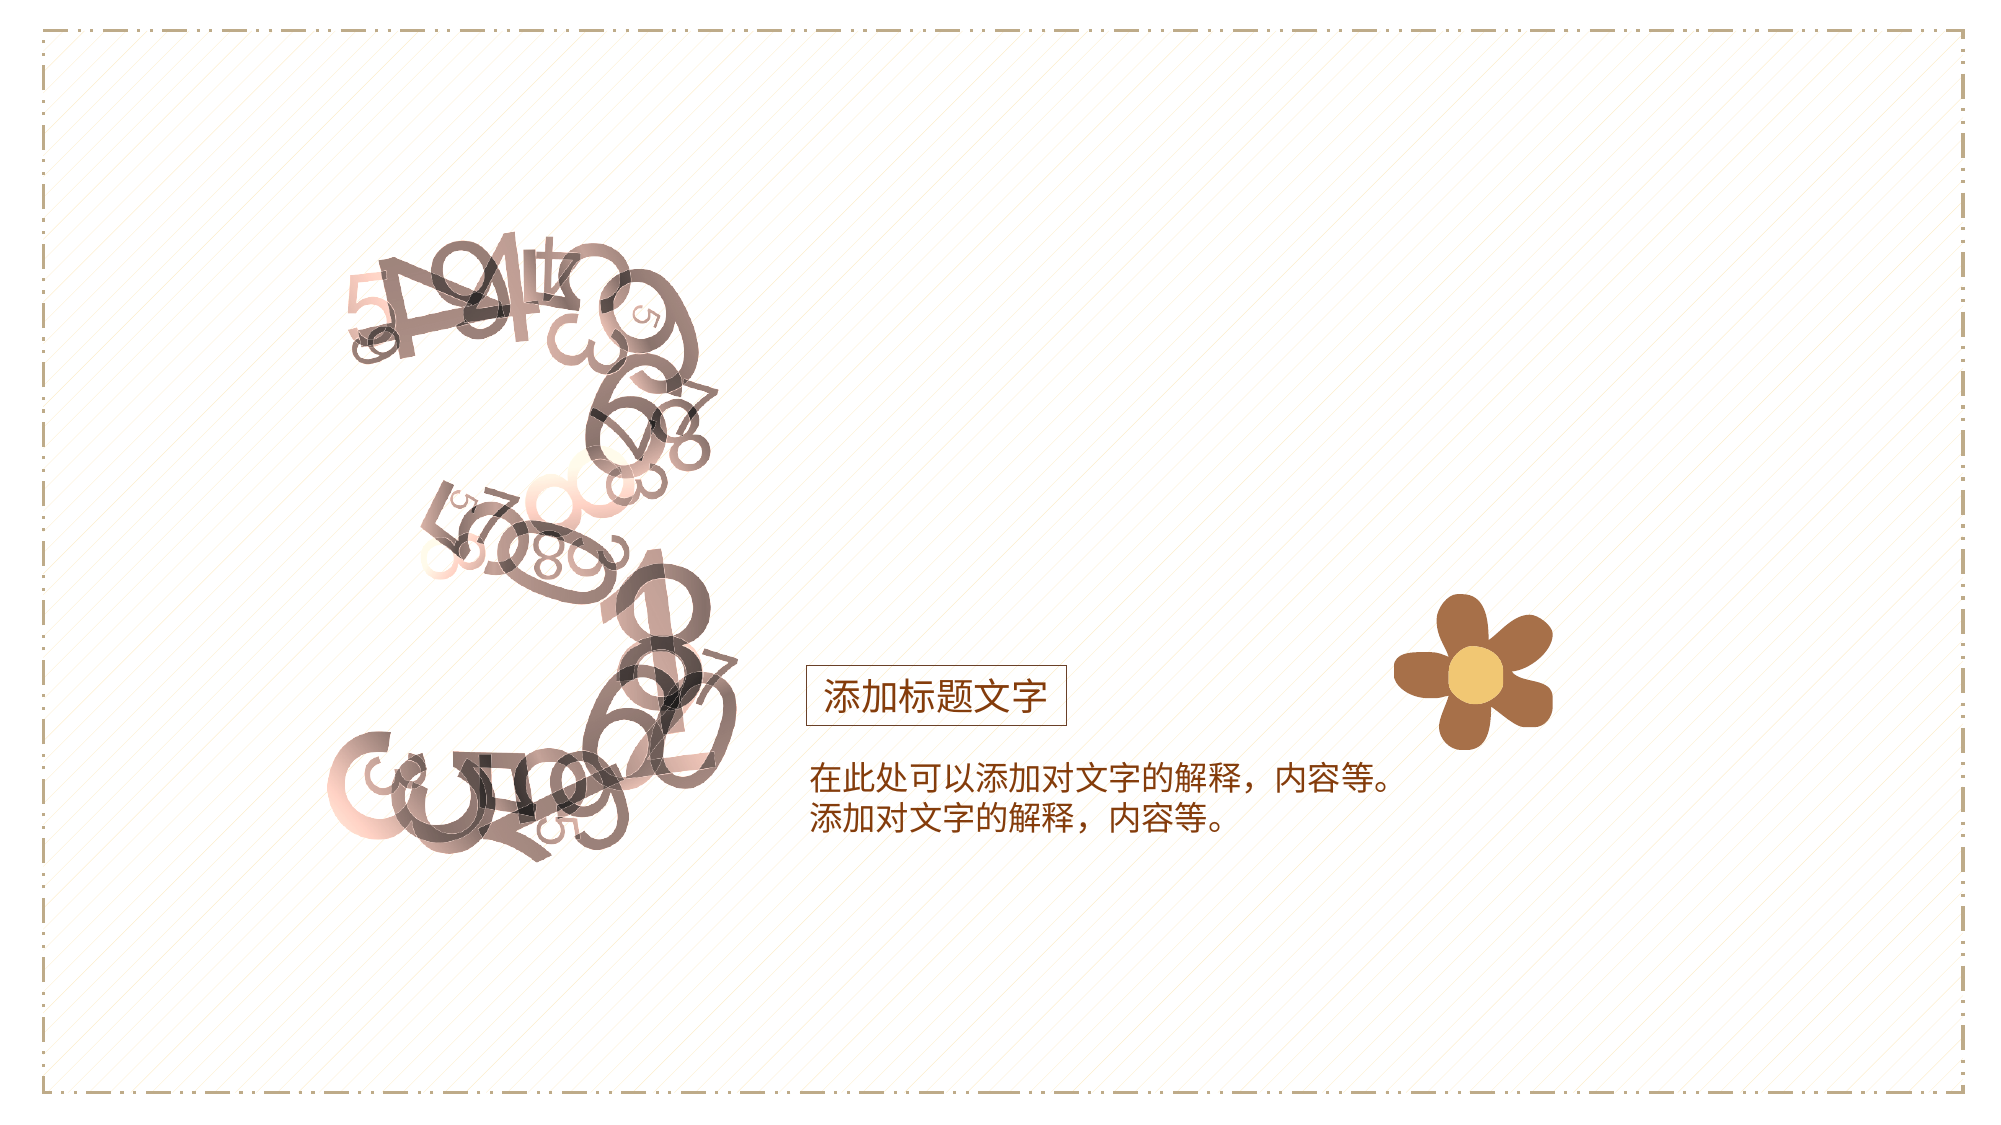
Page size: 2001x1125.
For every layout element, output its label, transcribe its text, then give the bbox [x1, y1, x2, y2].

picture [1394, 594, 1554, 750]
text_box [42, 30, 1964, 1094]
picture [327, 231, 738, 863]
text_box 添加标题文字 [806, 665, 1067, 726]
text_box 在此处可以添加对文字的解释，内容等。 添加对文字的解释，内容等。 [794, 750, 1527, 845]
